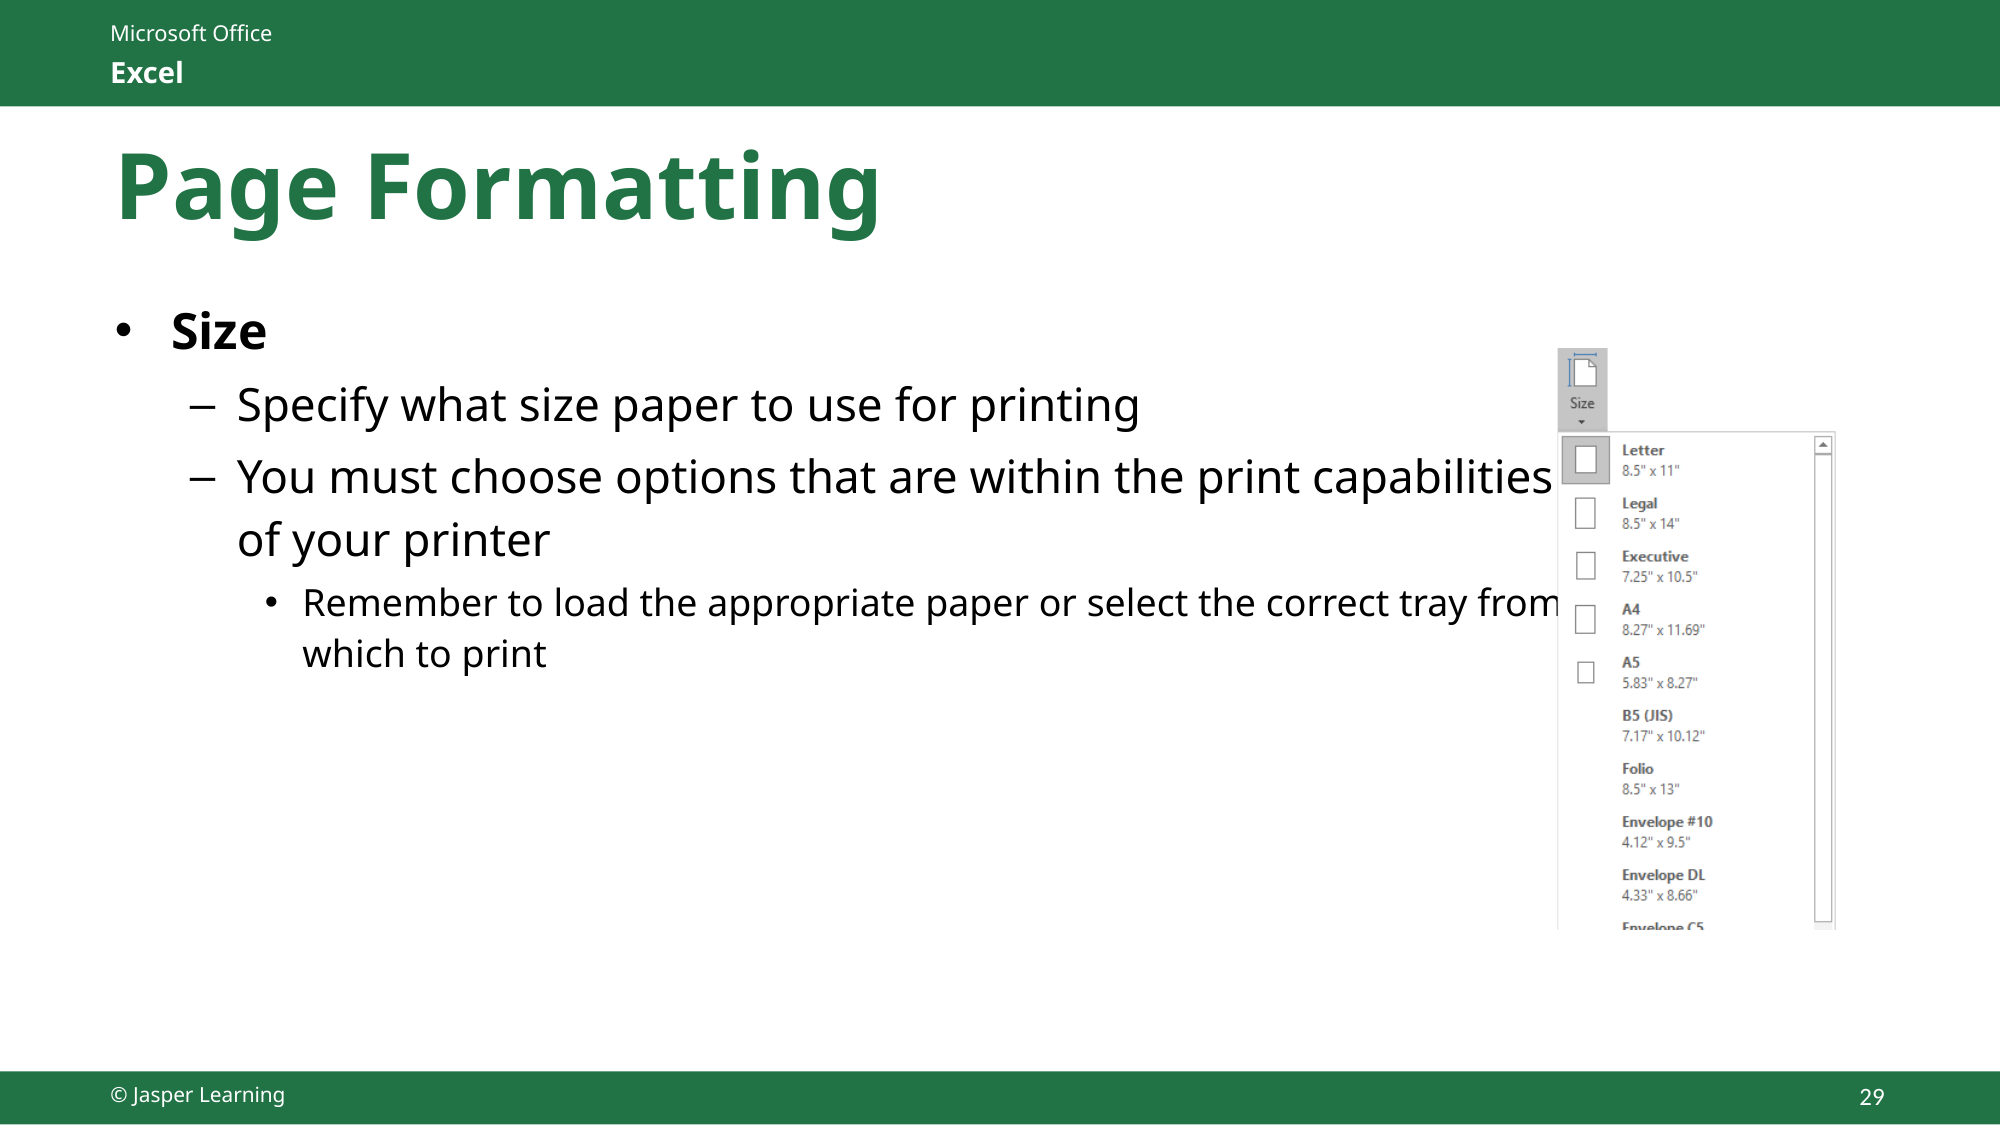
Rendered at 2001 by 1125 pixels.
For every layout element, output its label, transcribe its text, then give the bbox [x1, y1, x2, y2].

slide_number 29 [1433, 1065, 1900, 1125]
title Page Formatting [99, 118, 1866, 248]
footer © Jasper Learning [95, 1065, 729, 1125]
list Size Specify what size paper to use for printing You must choose options that are within the print capabilities of your printer Remember to load the appropriate paper or select the correct tray from which to print [99, 283, 1900, 1026]
picture [1557, 348, 1836, 930]
